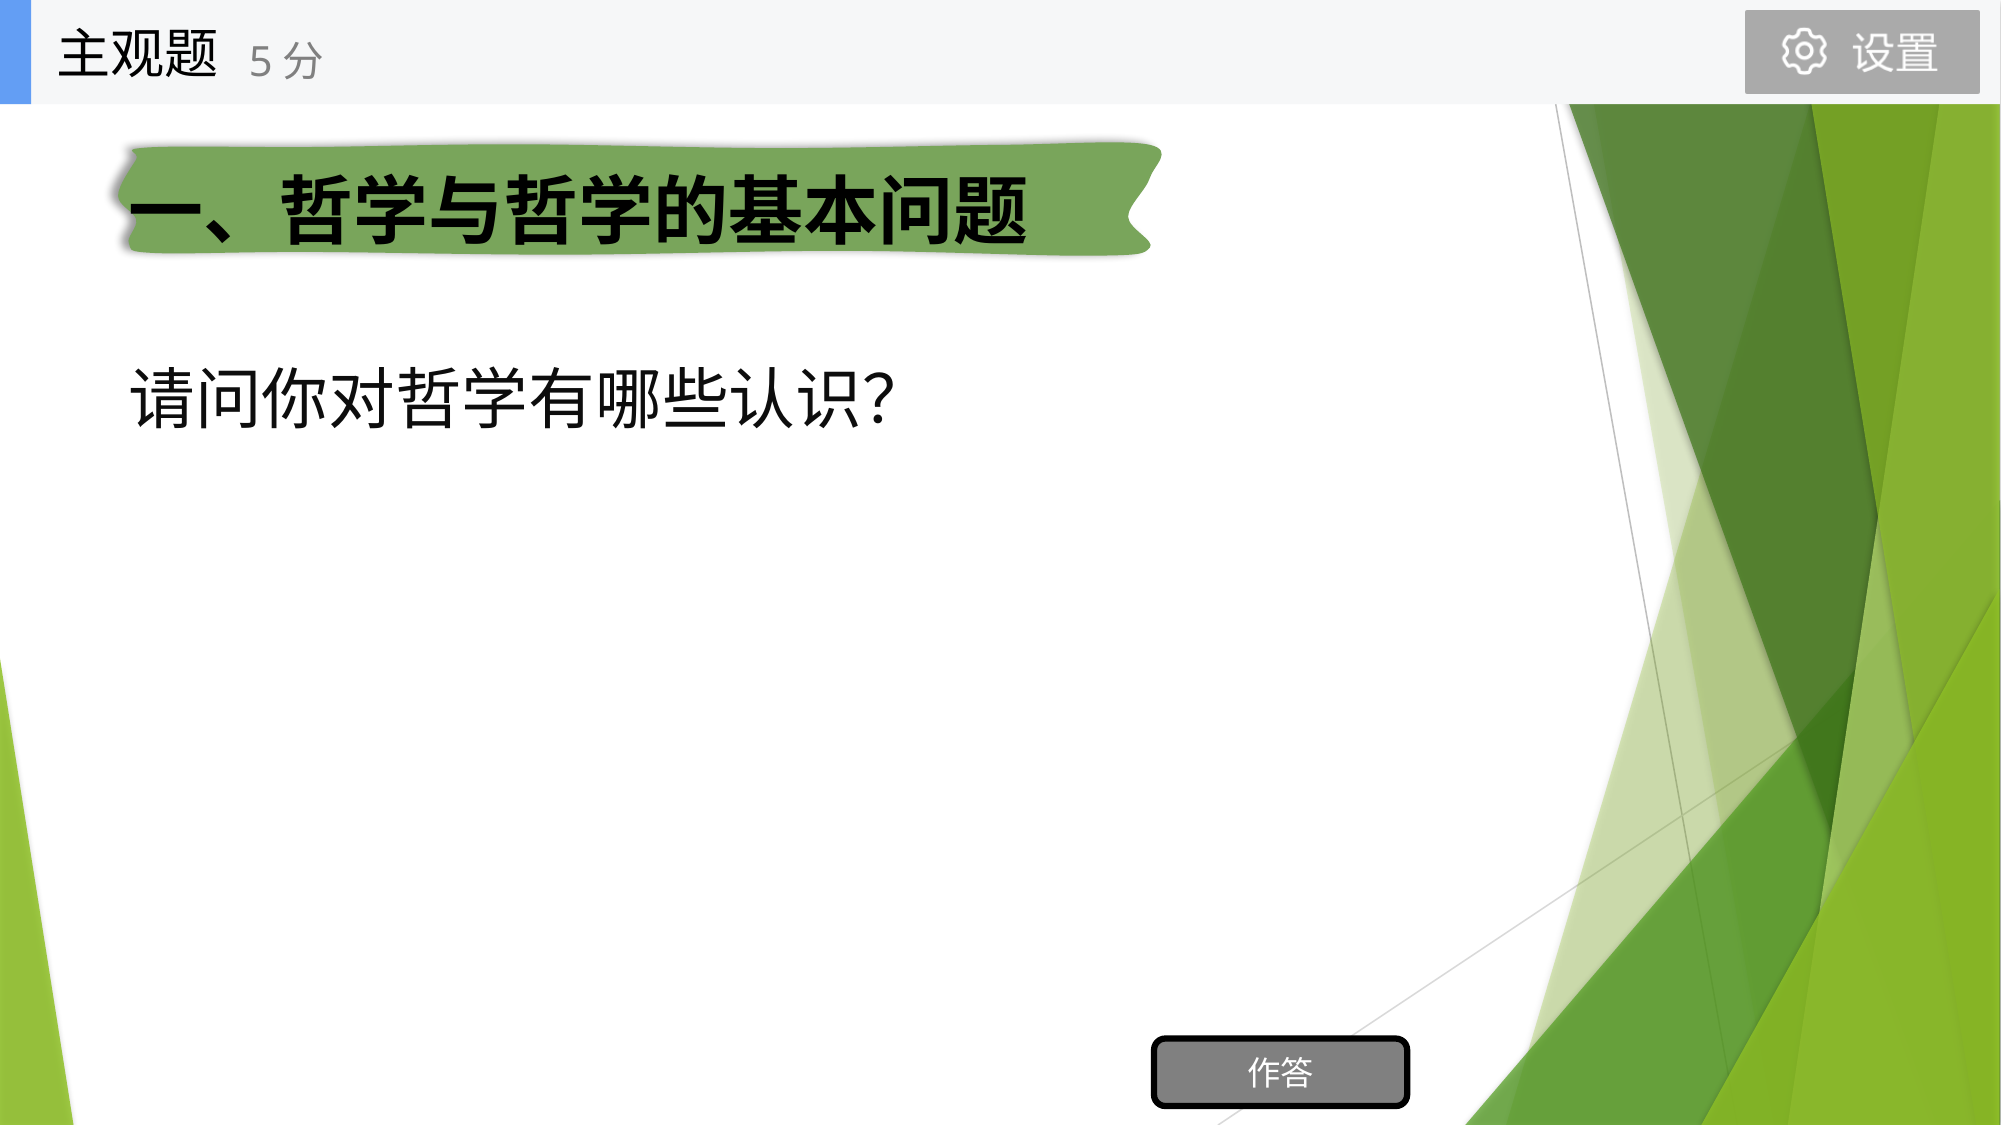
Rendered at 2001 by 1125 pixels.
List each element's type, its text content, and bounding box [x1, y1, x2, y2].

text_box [113, 141, 1163, 263]
text_box 请问你对哲学有哪些认识？ [112, 270, 1148, 526]
picture [1745, 9, 1980, 95]
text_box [0, 0, 2000, 105]
text_box 作答 [1152, 1036, 1409, 1108]
